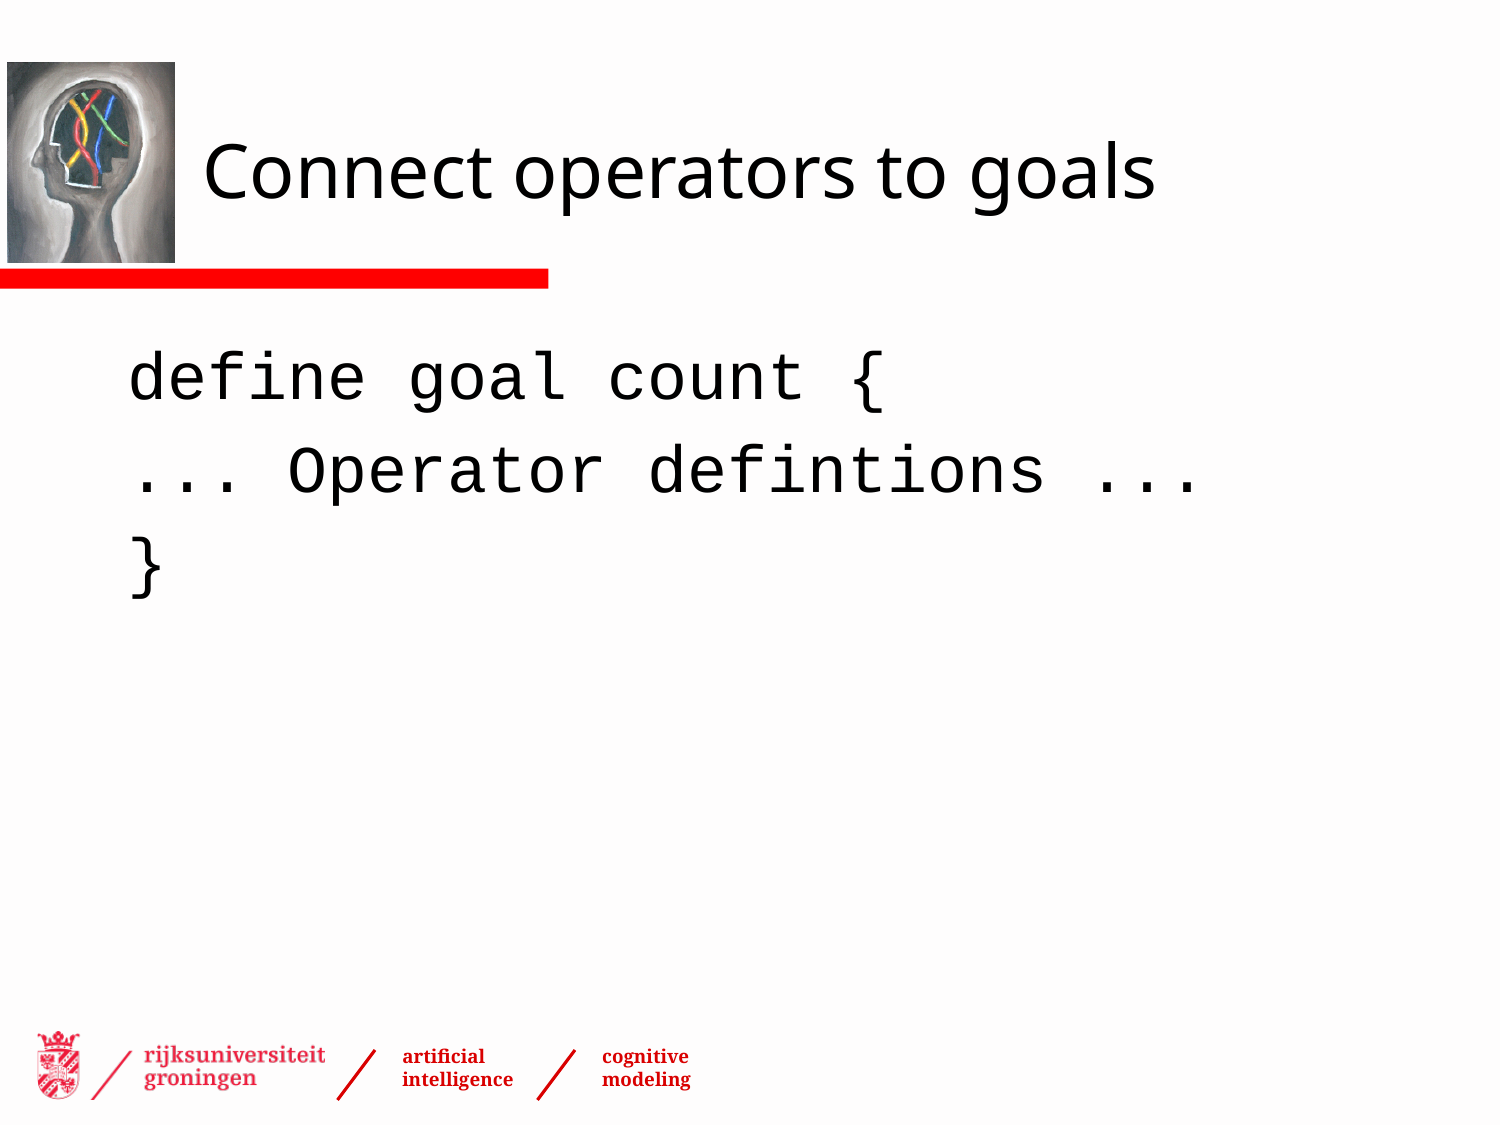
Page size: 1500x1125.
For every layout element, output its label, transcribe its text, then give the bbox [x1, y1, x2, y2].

picture [7, 62, 175, 263]
title Connect operators to goals [187, 74, 1463, 263]
list define goal count { ... Operator defintions ... } [112, 324, 1388, 1001]
